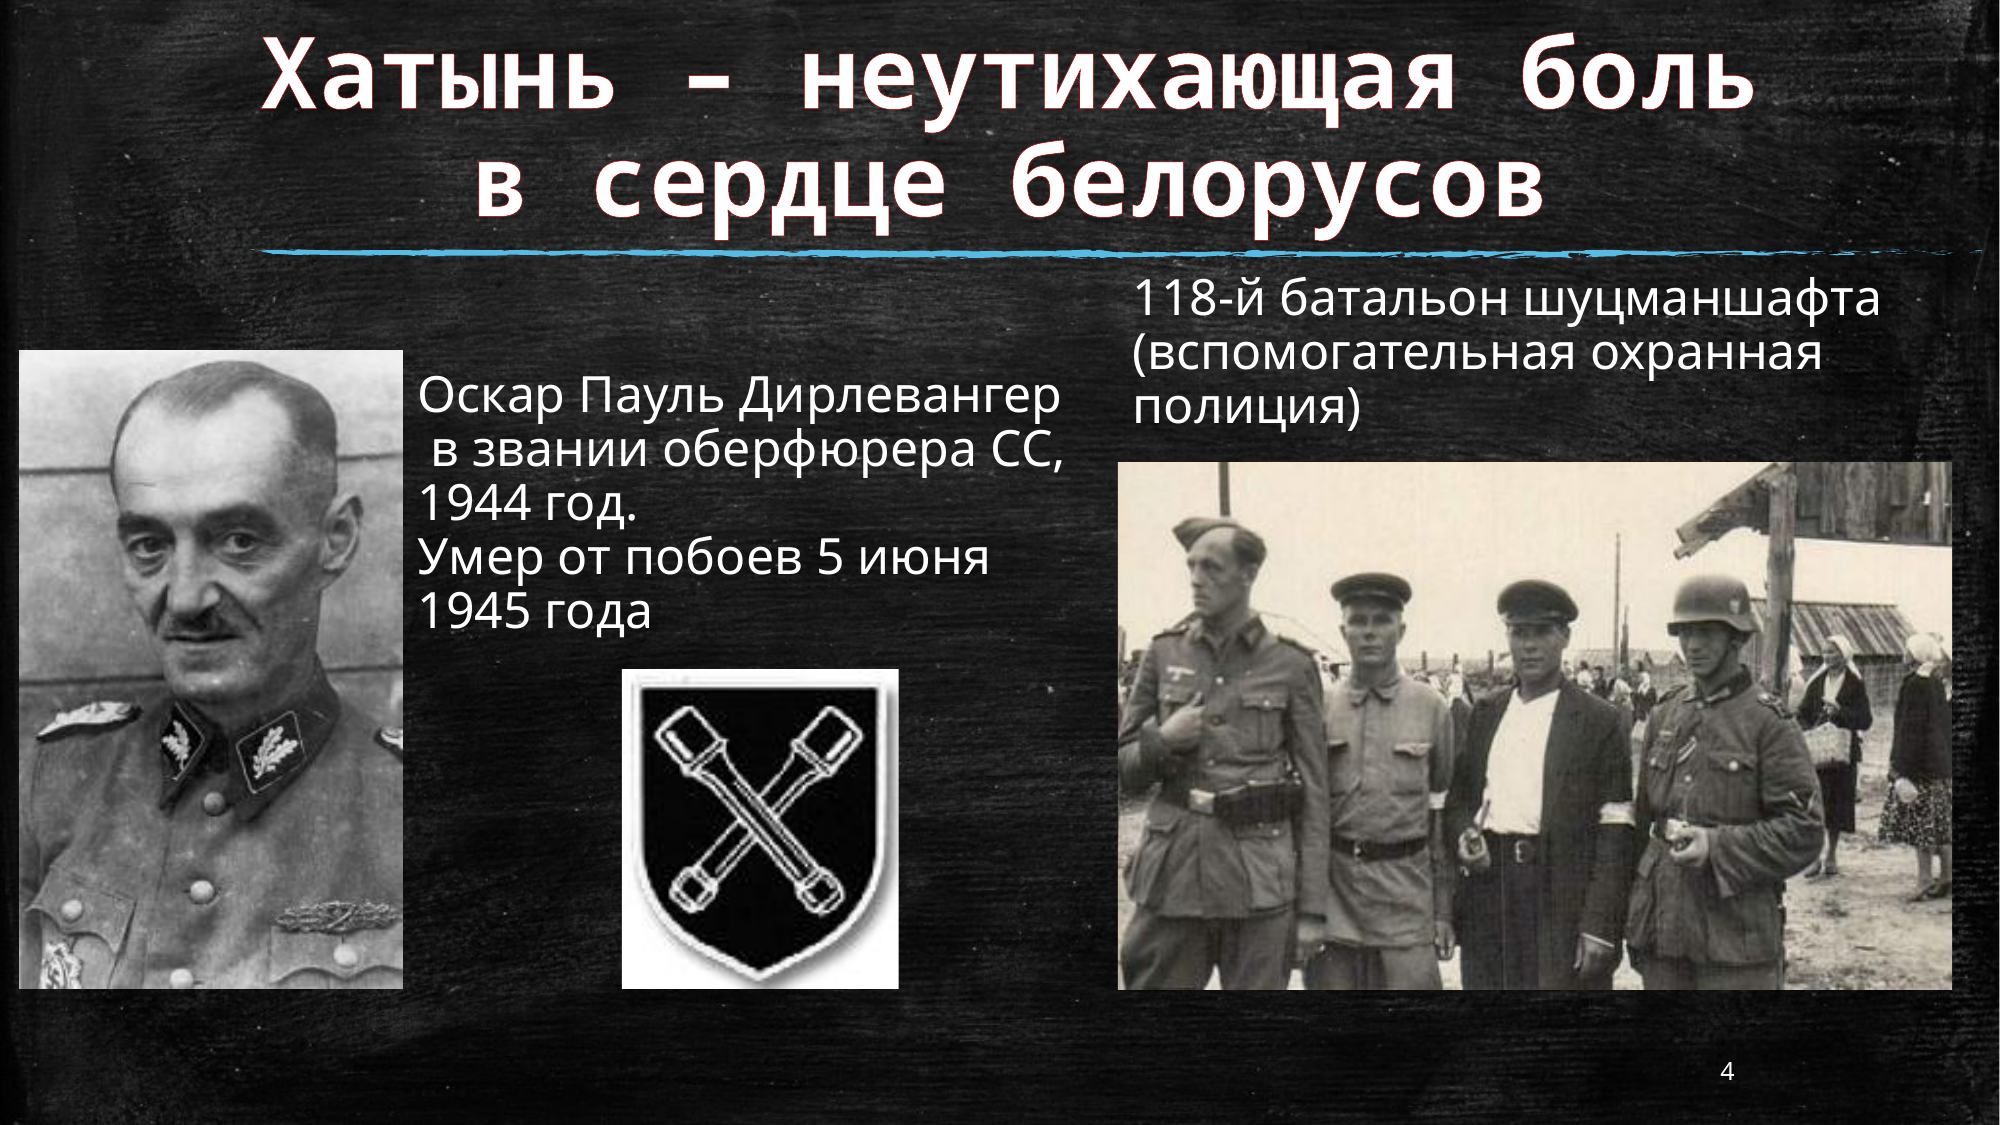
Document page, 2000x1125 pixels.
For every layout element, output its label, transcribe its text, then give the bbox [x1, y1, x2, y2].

slide_number 4 [1562, 1050, 1750, 1096]
picture [1117, 462, 1953, 990]
text_box 118-й батальон шуцманшафта (вспомогательная охранная полиция) [1117, 265, 2000, 442]
text_box Оскар Пауль Дирлевангер в звании оберфюрера СС, 1944 год. Умер от побоев 5 июня 1945 года [403, 361, 1118, 647]
picture [19, 350, 403, 989]
text_box Хатынь – неутихающая боль в сердце белорусов [42, 78, 2000, 246]
picture [621, 669, 899, 989]
